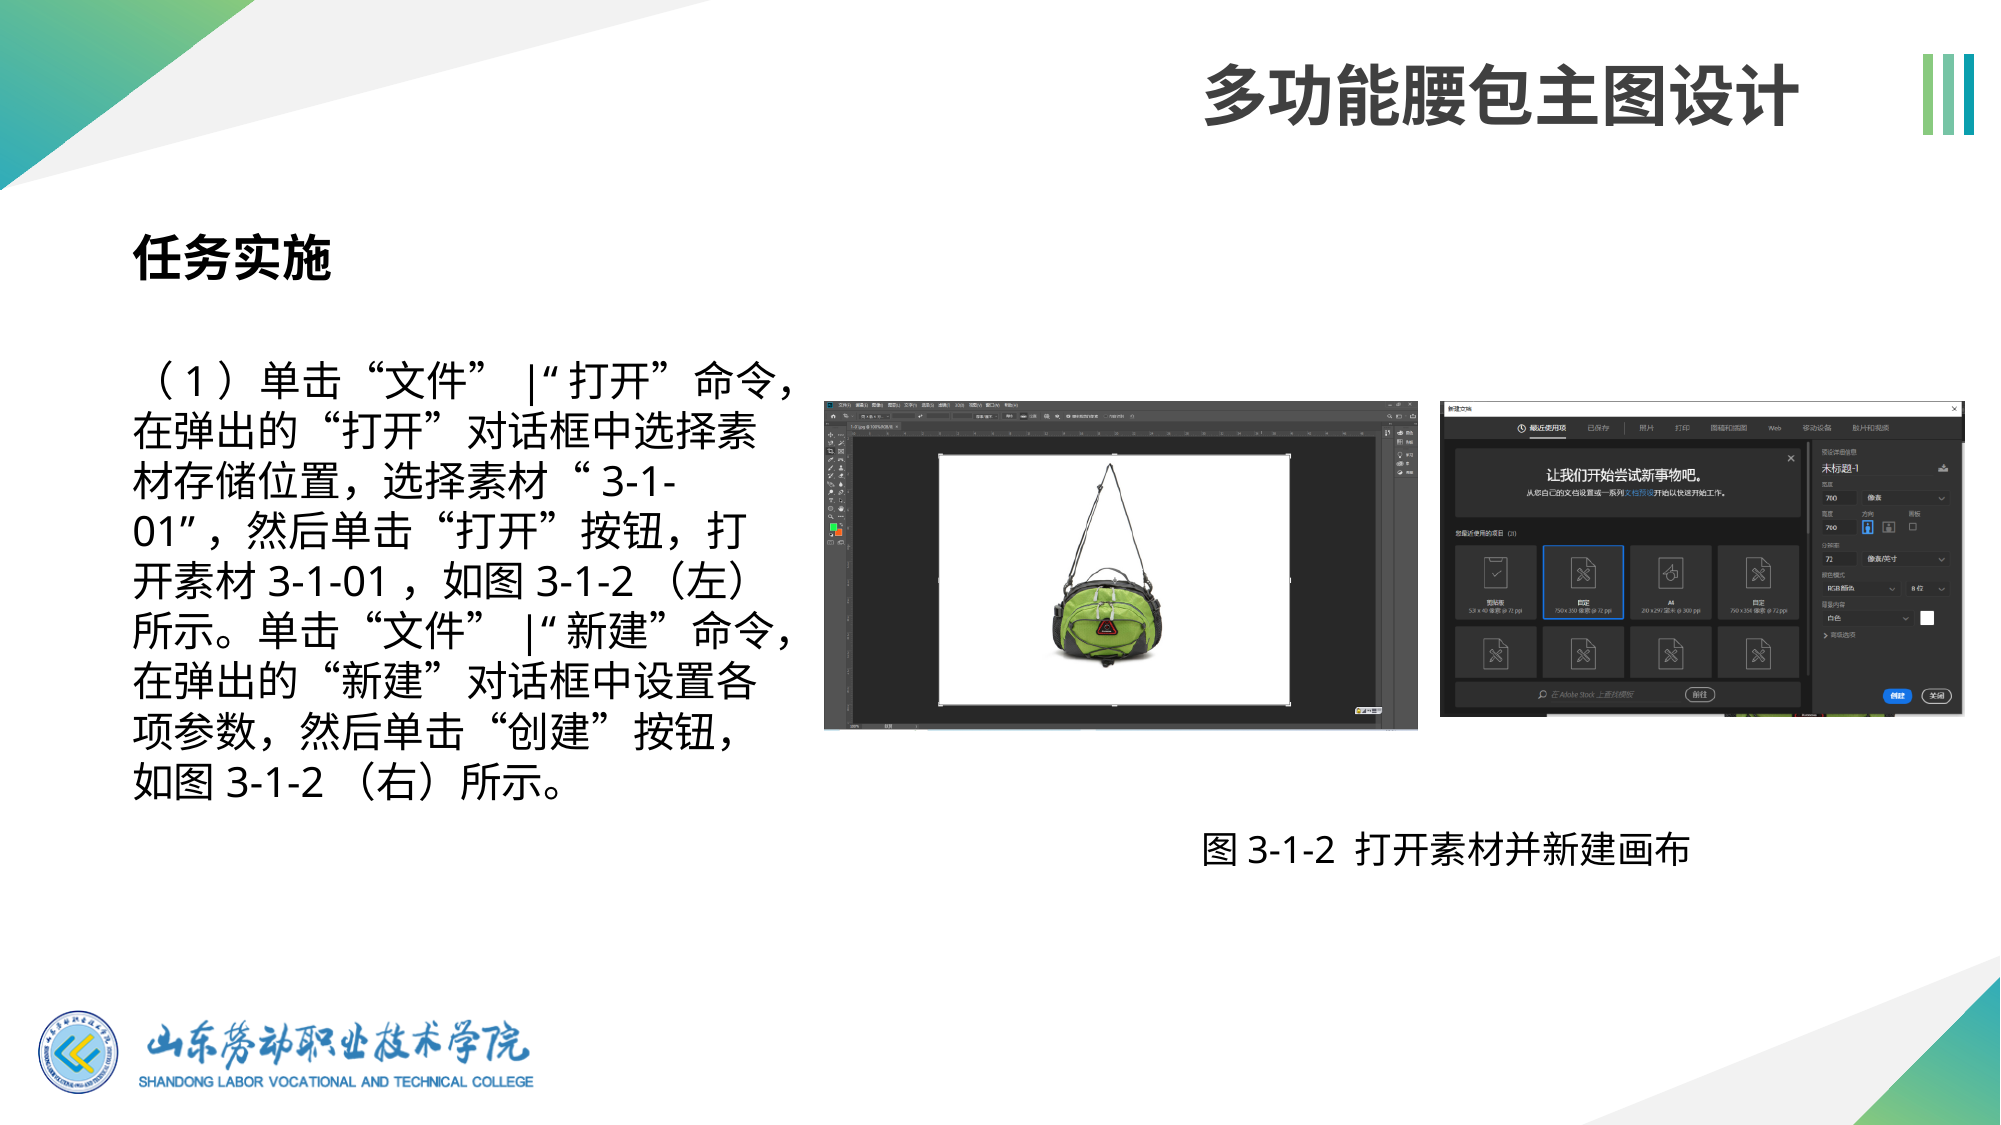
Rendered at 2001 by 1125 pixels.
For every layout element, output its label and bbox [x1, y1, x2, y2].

text_box [0, 0, 2000, 1125]
picture [1440, 401, 1965, 717]
picture [38, 1010, 550, 1094]
picture [824, 401, 1418, 732]
text_box [1928, 54, 1969, 136]
